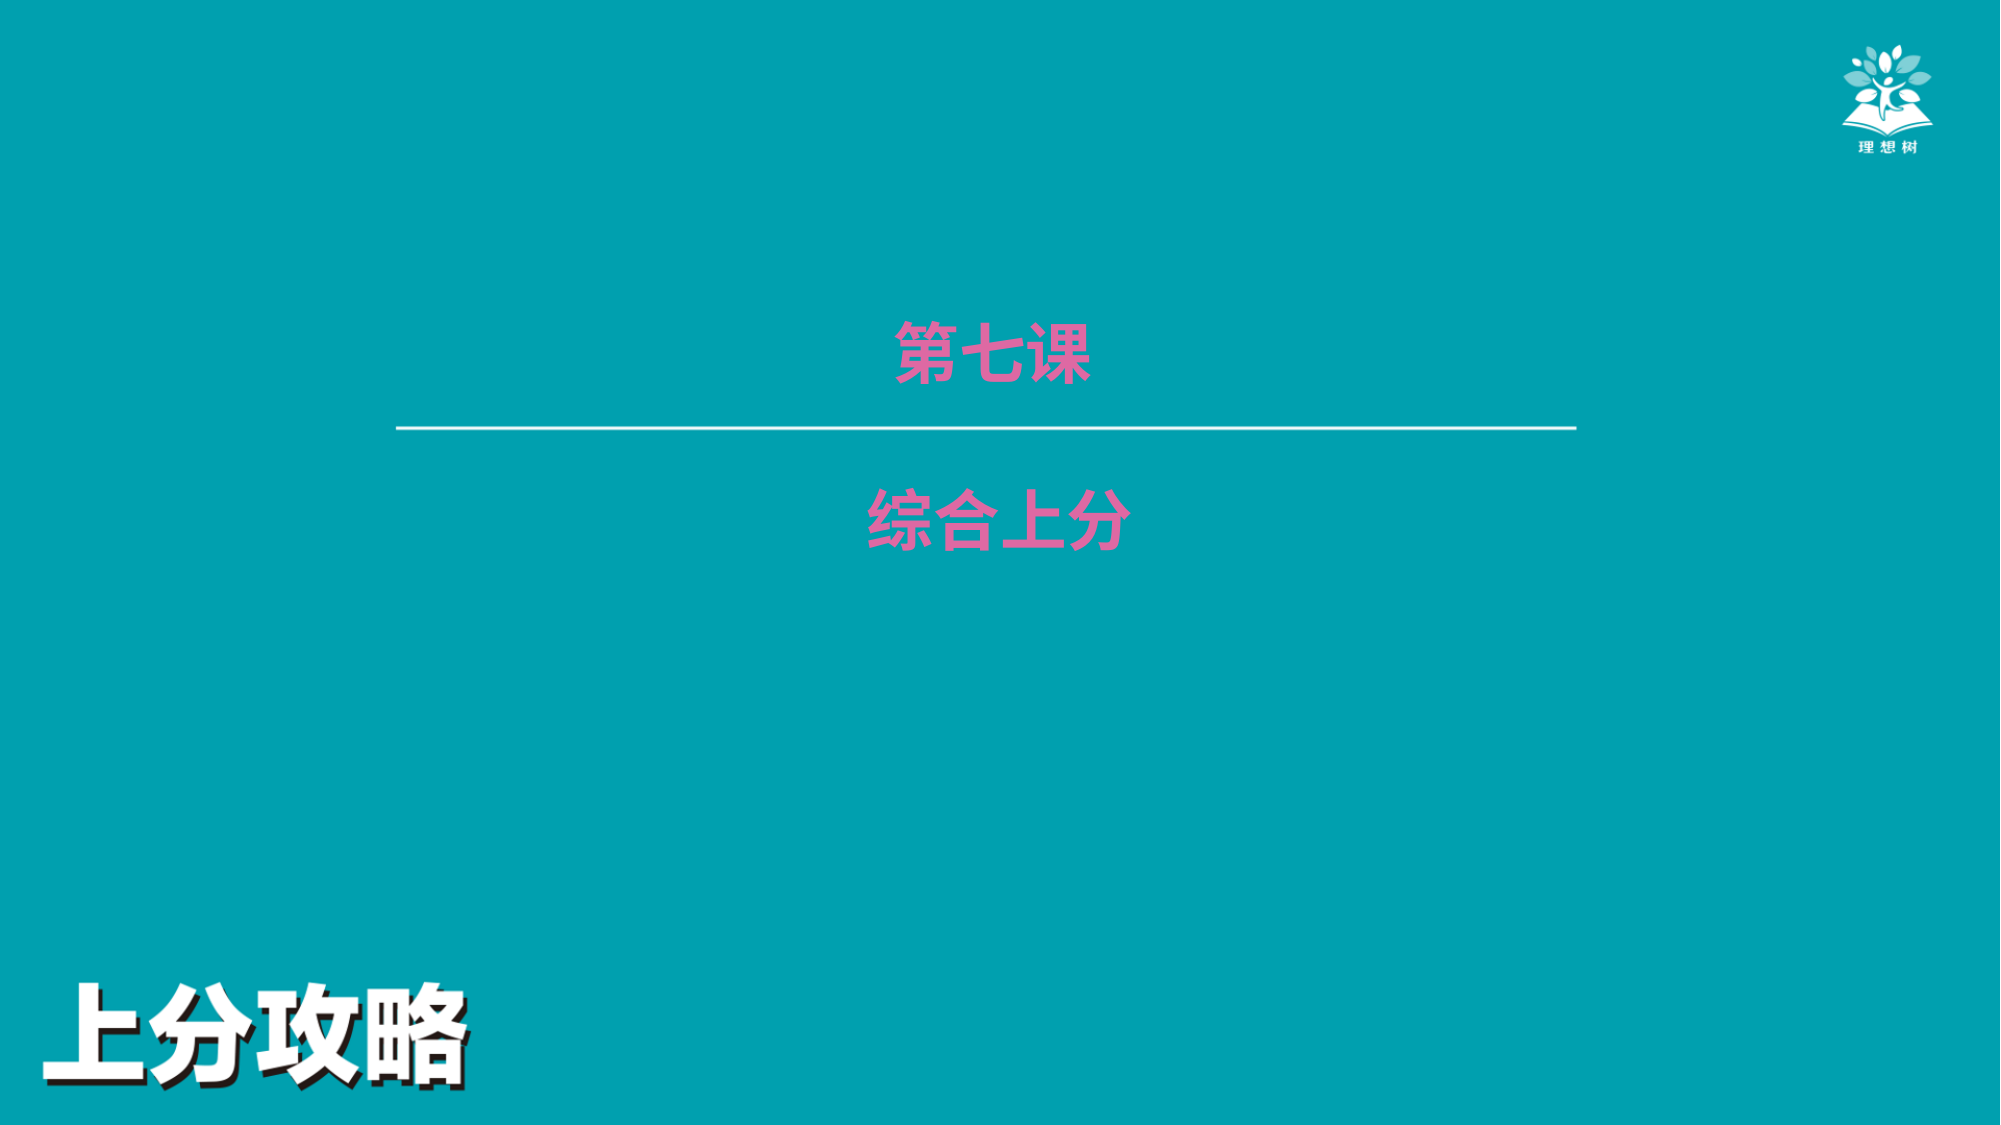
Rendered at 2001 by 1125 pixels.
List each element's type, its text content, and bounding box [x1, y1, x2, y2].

picture [0, 487, 2000, 1125]
text_box 第七课 综合上分 [0, 380, 2000, 487]
picture [0, 0, 2000, 380]
